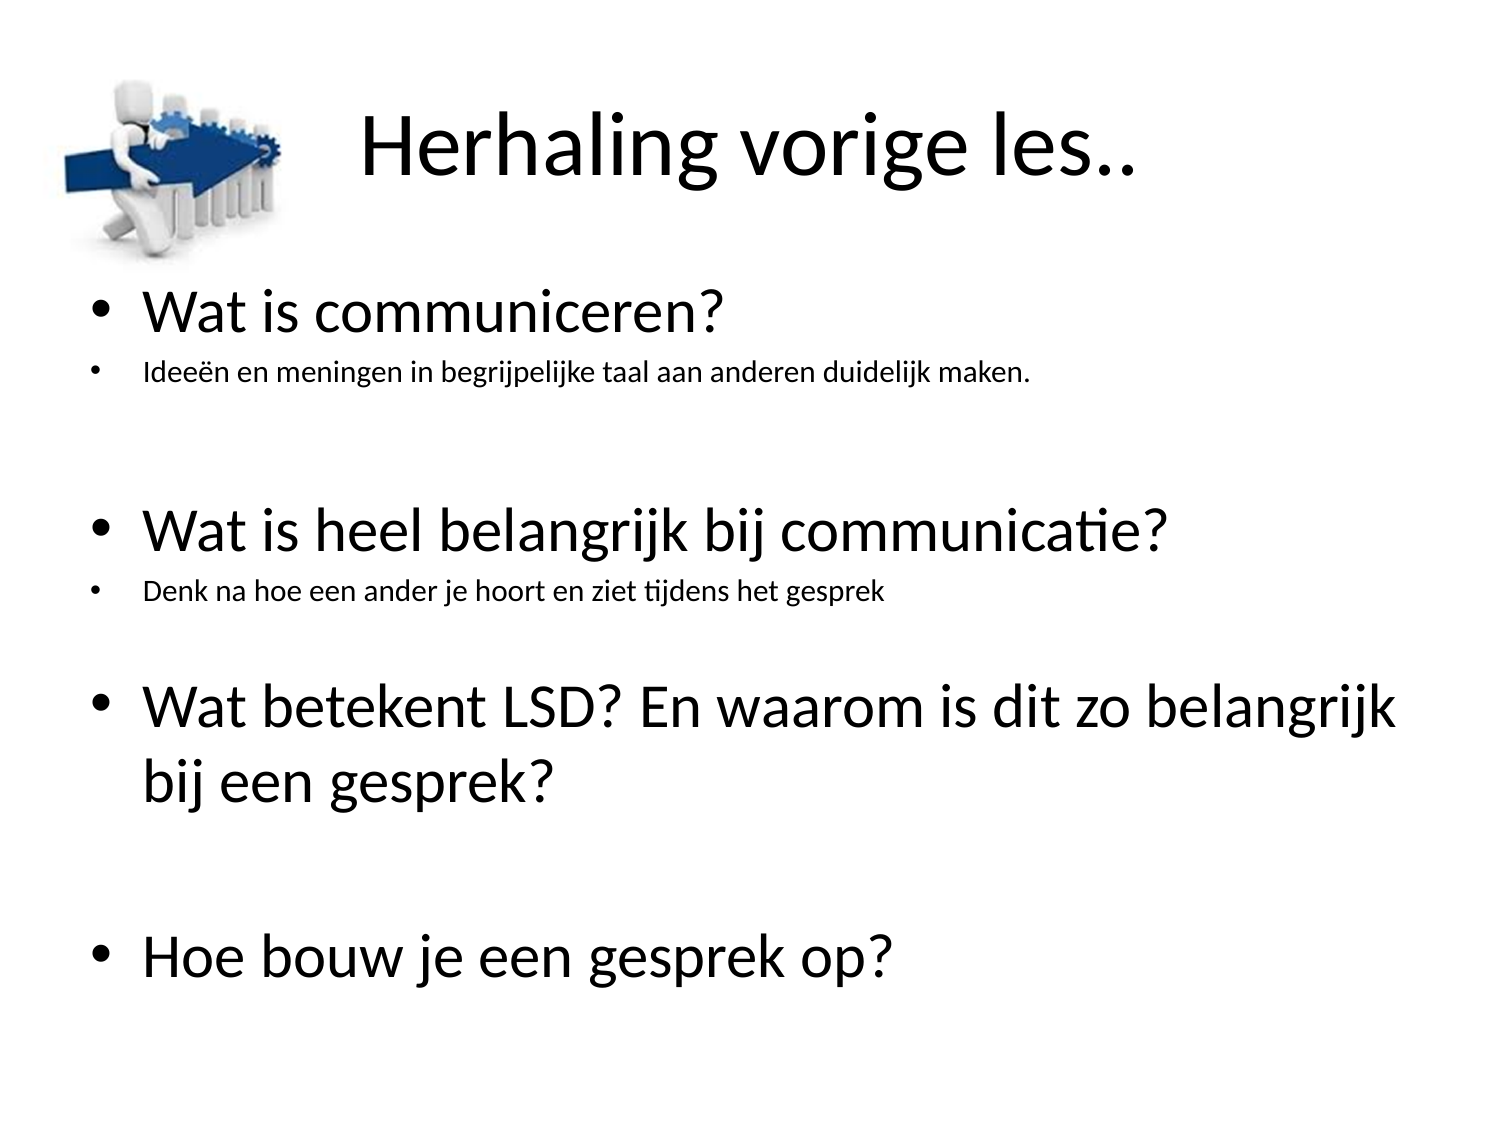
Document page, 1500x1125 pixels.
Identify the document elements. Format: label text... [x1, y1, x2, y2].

picture [17, 66, 327, 281]
title Herhaling vorige les.. [75, 45, 1425, 233]
list Wat is communiceren? Ideeën en meningen in begrijpelijke taal aan anderen duidelijk maken. Wat is heel belangrijk bij communicatie? Denk na hoe een ander je hoort en ziet tijdens het gesprek Wat betekent LSD? En waarom is dit zo belangrijk bij een gesprek? Hoe bouw je een gesprek op? [75, 262, 1425, 1005]
